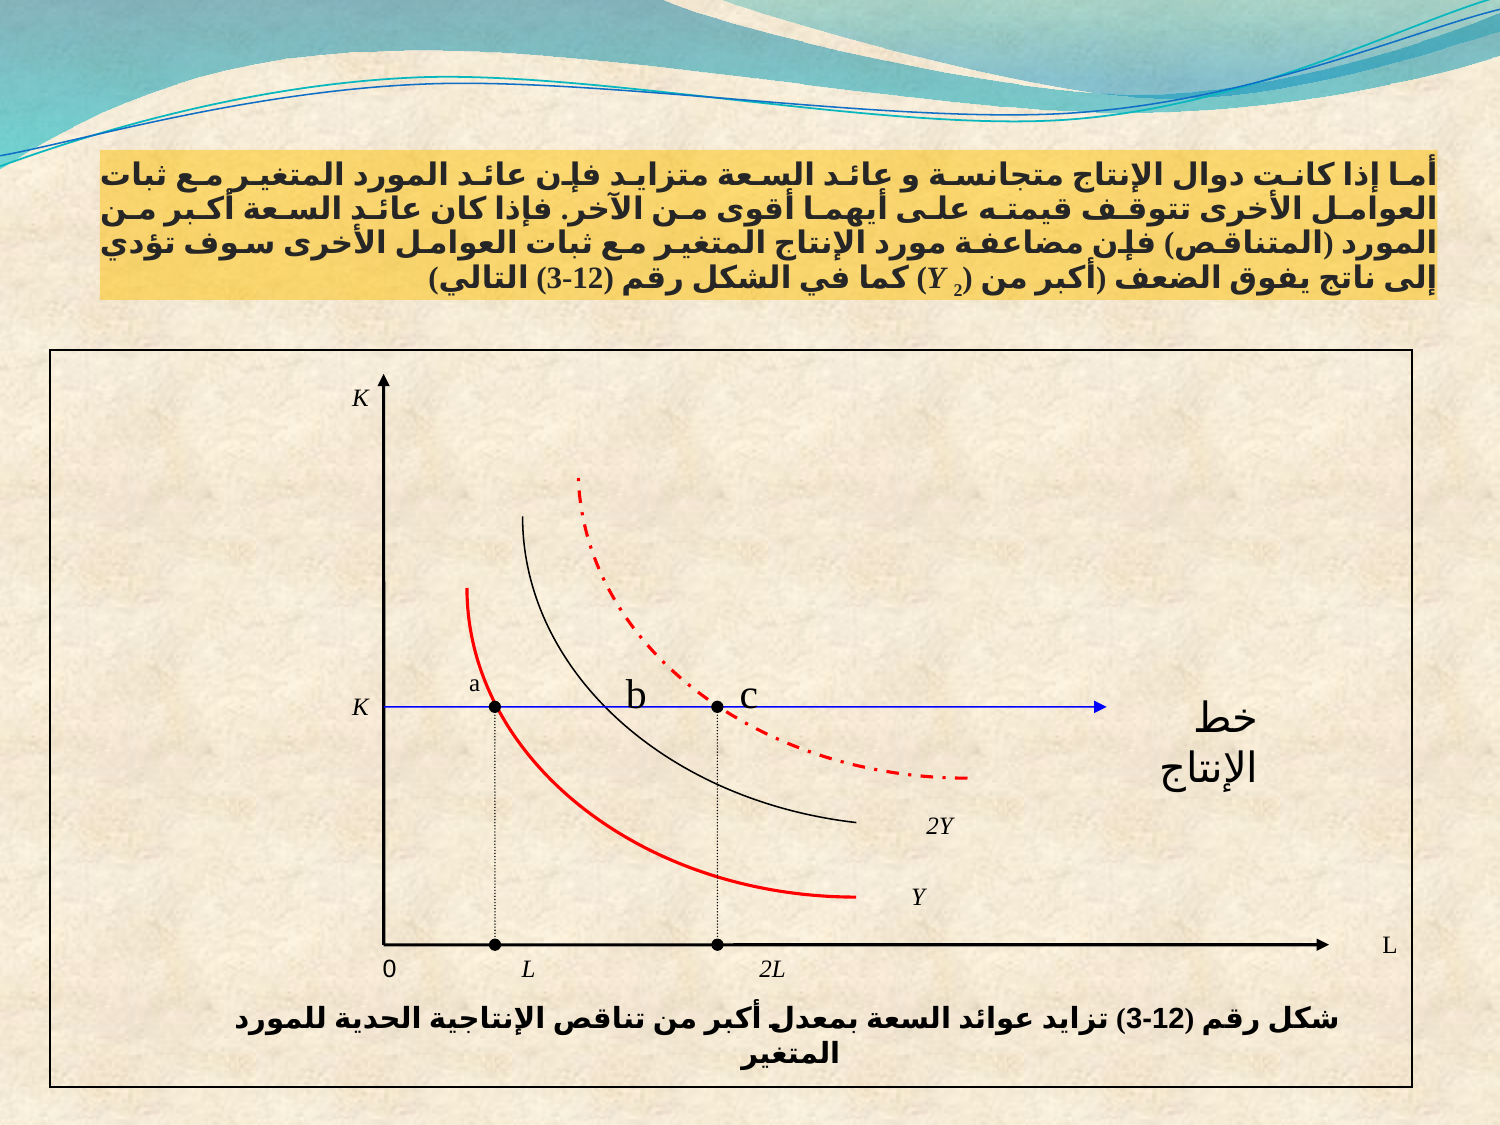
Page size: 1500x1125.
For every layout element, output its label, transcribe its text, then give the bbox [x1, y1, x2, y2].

title أما إذا كانت دوال الإنتاج متجانسة و عائد السعة متزايد فإن عائد المورد المتغير مع ثبات العوامل الأخرى تتوقف قيمته على أيهما أقوى من الآخر. فإذا كان عائد السعة أكبر من المورد (المتناقص) فإن مضاعفة مورد الإنتاج المتغير مع ثبات العوامل الأخرى سوف تؤدي إلى ناتج يفوق الضعف (أكبر من (2 Y) كما في الشكل رقم (12-3) التالي) [99, 149, 1438, 300]
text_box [49, 349, 1413, 1088]
